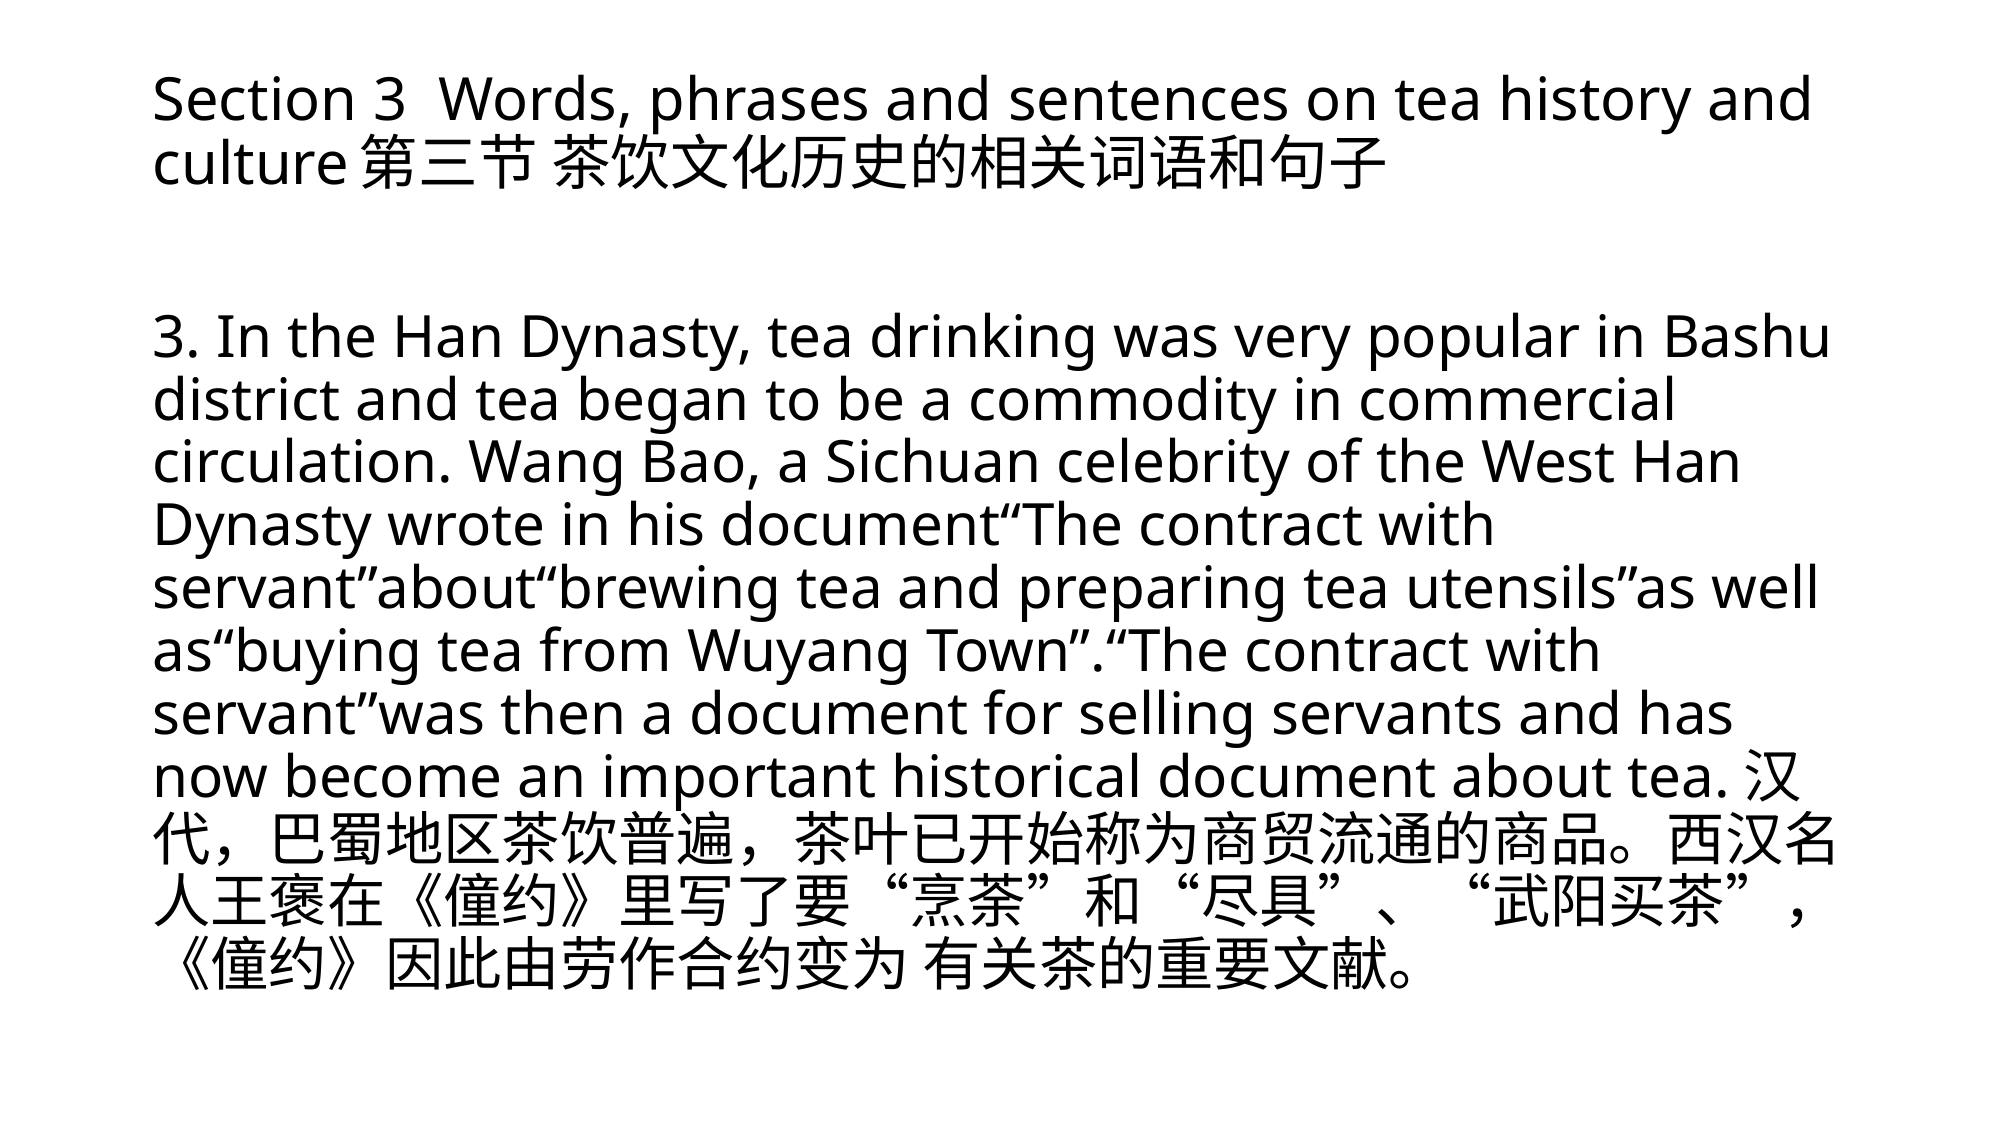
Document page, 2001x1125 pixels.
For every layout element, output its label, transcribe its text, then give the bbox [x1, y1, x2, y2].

list 3. In the Han Dynasty, tea drinking was very popular in Bashu district and tea began to be a commodity in commercial circulation. Wang Bao, a Sichuan celebrity of the West Han Dynasty wrote in his document“The contract with servant”about“brewing tea and preparing tea utensils”as well as“buying tea from Wuyang Town”.“The contract with servant”was then a document for selling servants and has now become an important historical document about tea.汉代，巴蜀地区茶饮普遍，茶叶已开始称为商贸流通的商品。西汉名人王褒在《僮约》里写了要“烹荼”和“尽具”、“武阳买茶”，《僮约》因此由劳作合约变为 有关茶的重要文献。 [137, 299, 1863, 1014]
title Section 3 Words, phrases and sentences on tea history and culture第三节 茶饮文化历史的相关词语和句子 [137, 59, 1863, 278]
